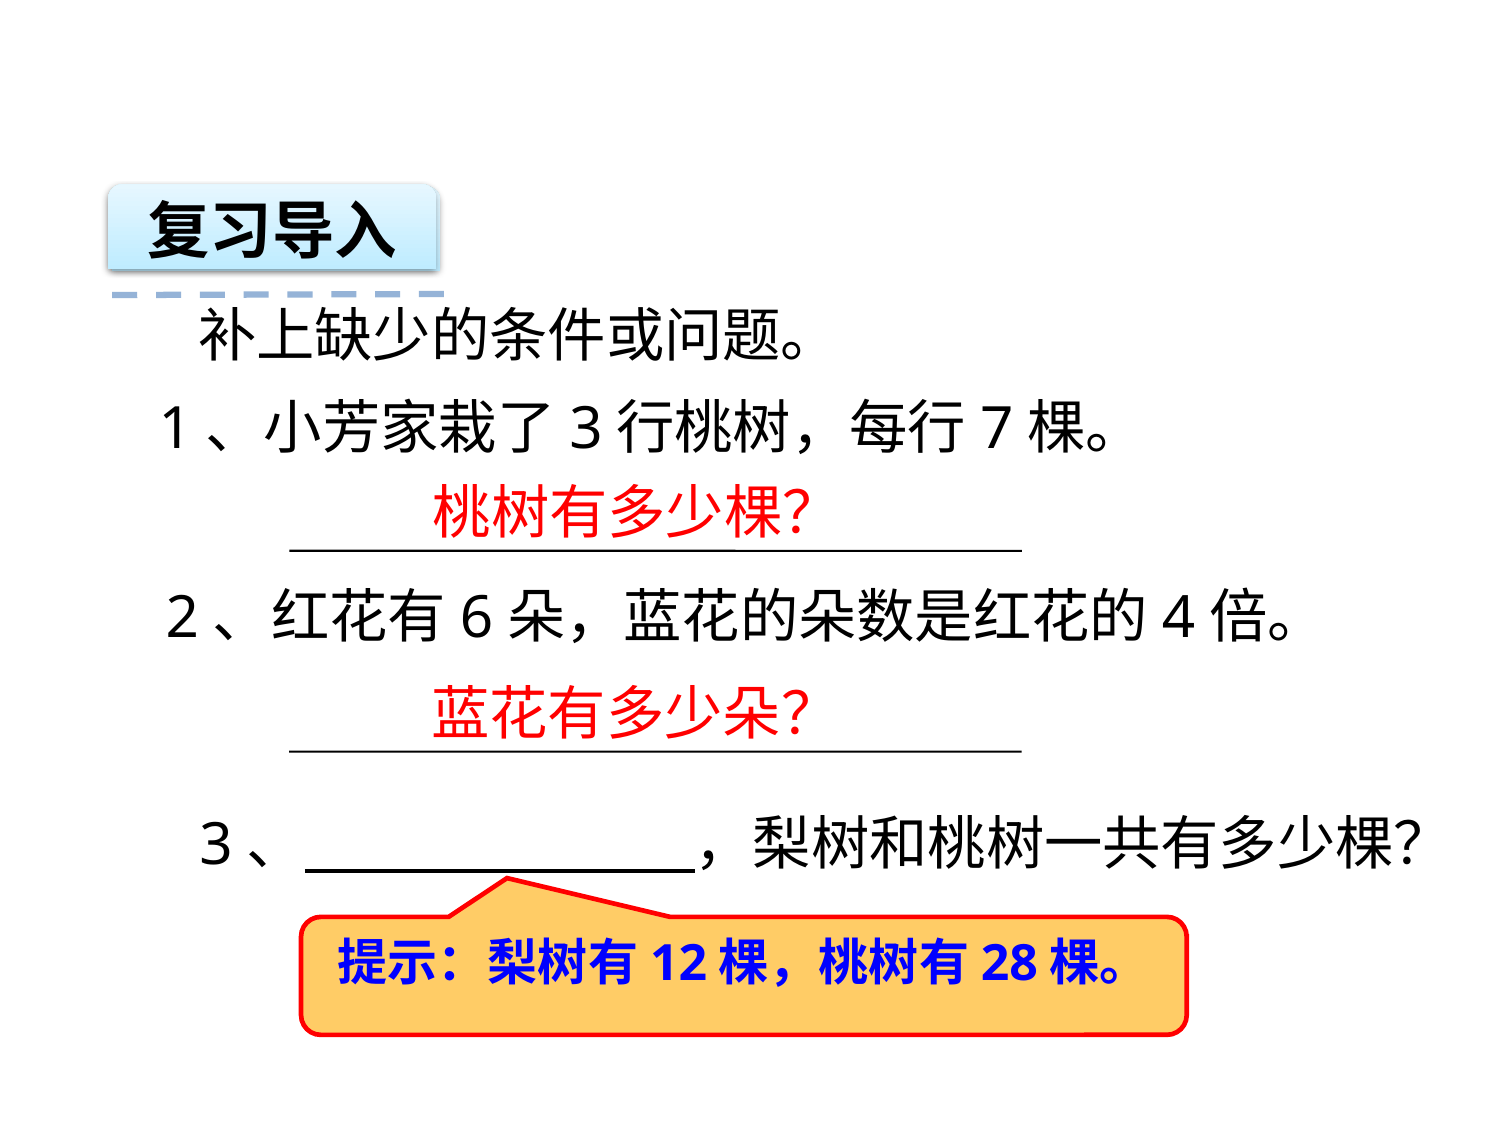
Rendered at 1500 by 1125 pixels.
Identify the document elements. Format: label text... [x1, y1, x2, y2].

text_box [111, 186, 453, 296]
text_box 提示：梨树有12棵，桃树有28棵。 [301, 878, 1187, 1035]
text_box 桃树有多少棵？ [418, 468, 856, 553]
text_box 3、 ，梨树和桃树一共有多少棵？ [184, 798, 1468, 884]
text_box 1、小芳家栽了3行桃树，每行7棵。 [143, 382, 1159, 468]
text_box 2、红花有6朵，蓝花的朵数是红花的4倍。 [150, 571, 1341, 657]
text_box 补上缺少的条件或问题。 [183, 290, 855, 376]
text_box 蓝花有多少朵？ [416, 668, 855, 754]
